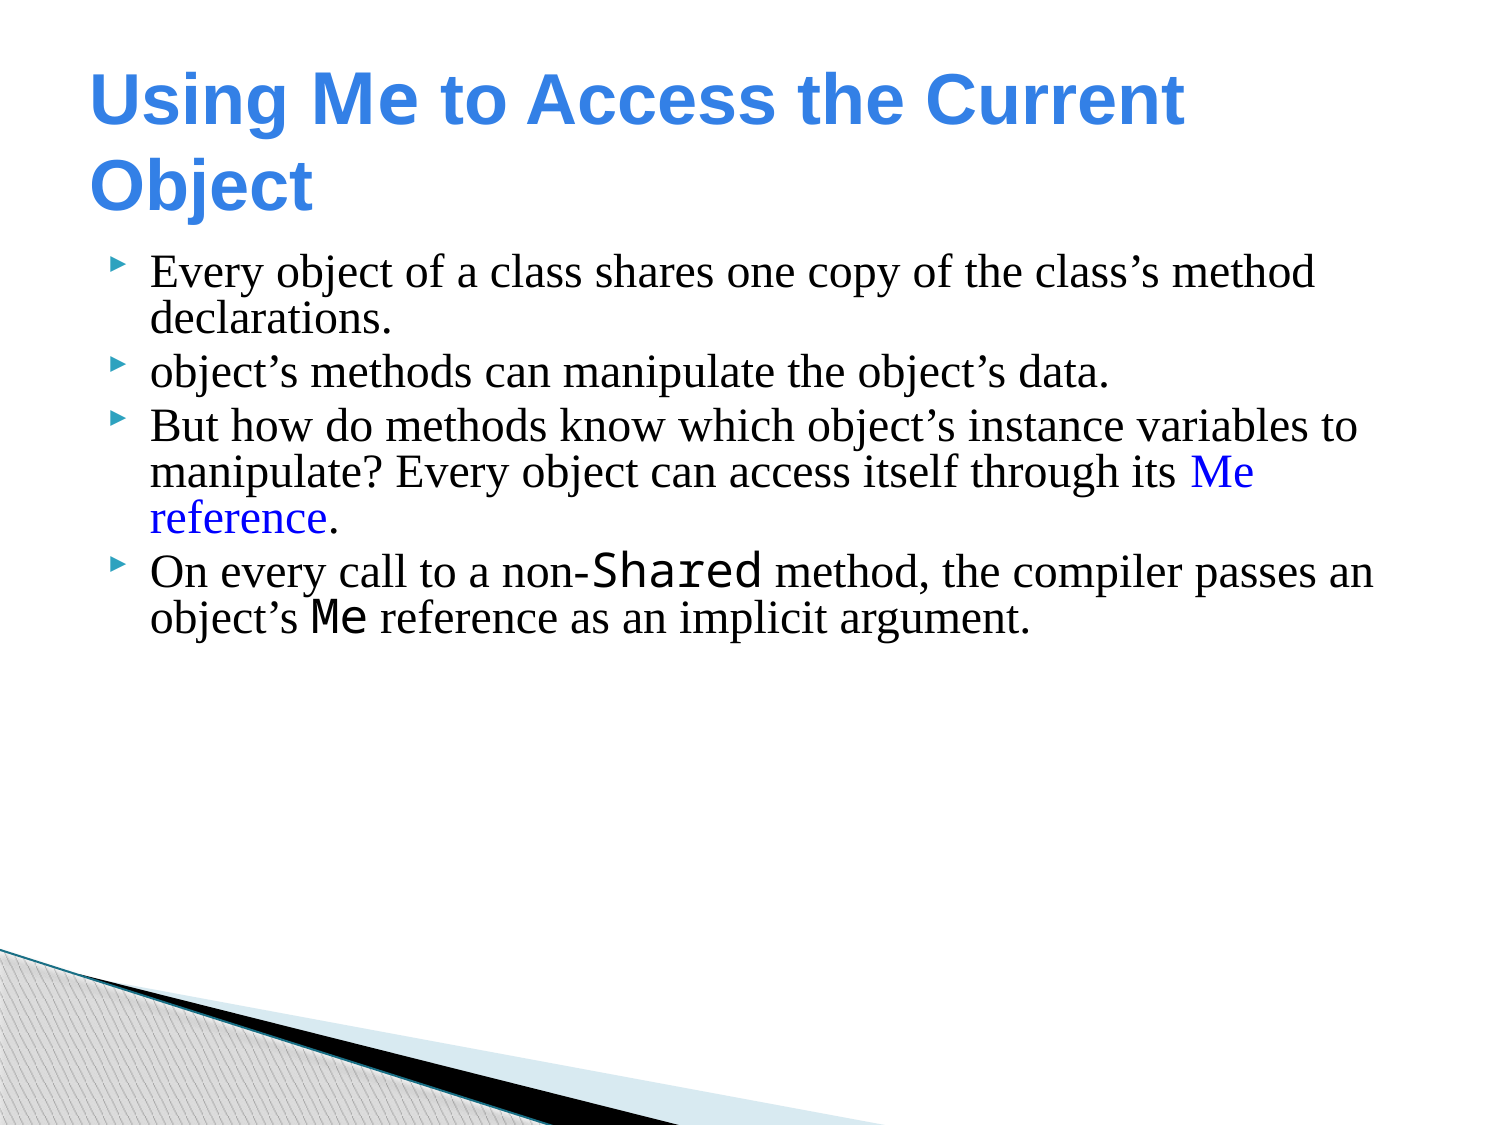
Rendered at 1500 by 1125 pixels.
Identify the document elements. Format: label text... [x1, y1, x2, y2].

title Using Me to Access the Current Object [75, 45, 1425, 233]
list Every object of a class shares one copy of the class’s method declarations. object’s methods can manipulate the object’s data. But how do methods know which object’s instance variables to manipulate? Every object can access itself through its Me reference. On every call to a non-Shared method, the compiler passes an object’s Me reference as an implicit argument. [75, 243, 1425, 986]
